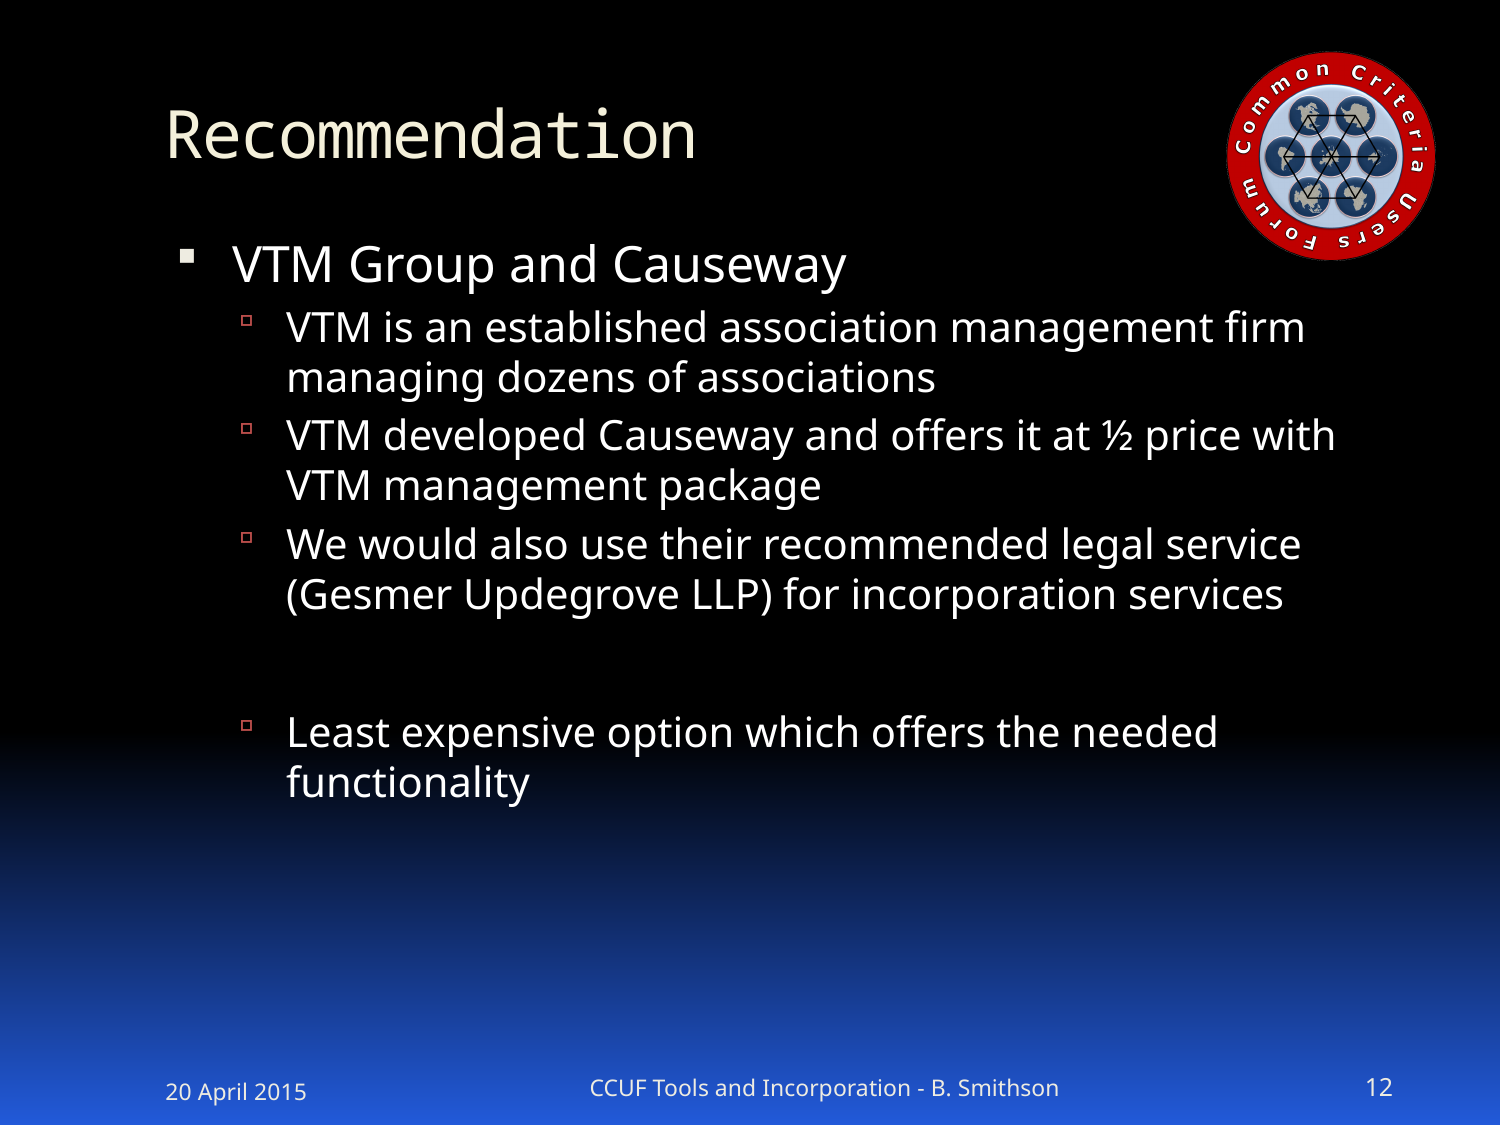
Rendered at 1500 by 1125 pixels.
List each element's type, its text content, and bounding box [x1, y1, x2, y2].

slide_number 12 [1350, 1052, 1425, 1113]
picture [1224, 49, 1438, 263]
title Recommendation [150, 83, 1225, 224]
list VTM Group and Causeway VTM is an established association management firm managing dozens of associations VTM developed Causeway and offers it at ½ price with VTM management package We would also use their recommended legal service (Gesmer Updegrove LLP) for incorporation services Least expensive option which offers the needed functionality [150, 224, 1425, 1043]
footer CCUF Tools and Incorporation - B. Smithson [412, 1052, 1238, 1113]
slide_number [150, 1052, 395, 1113]
